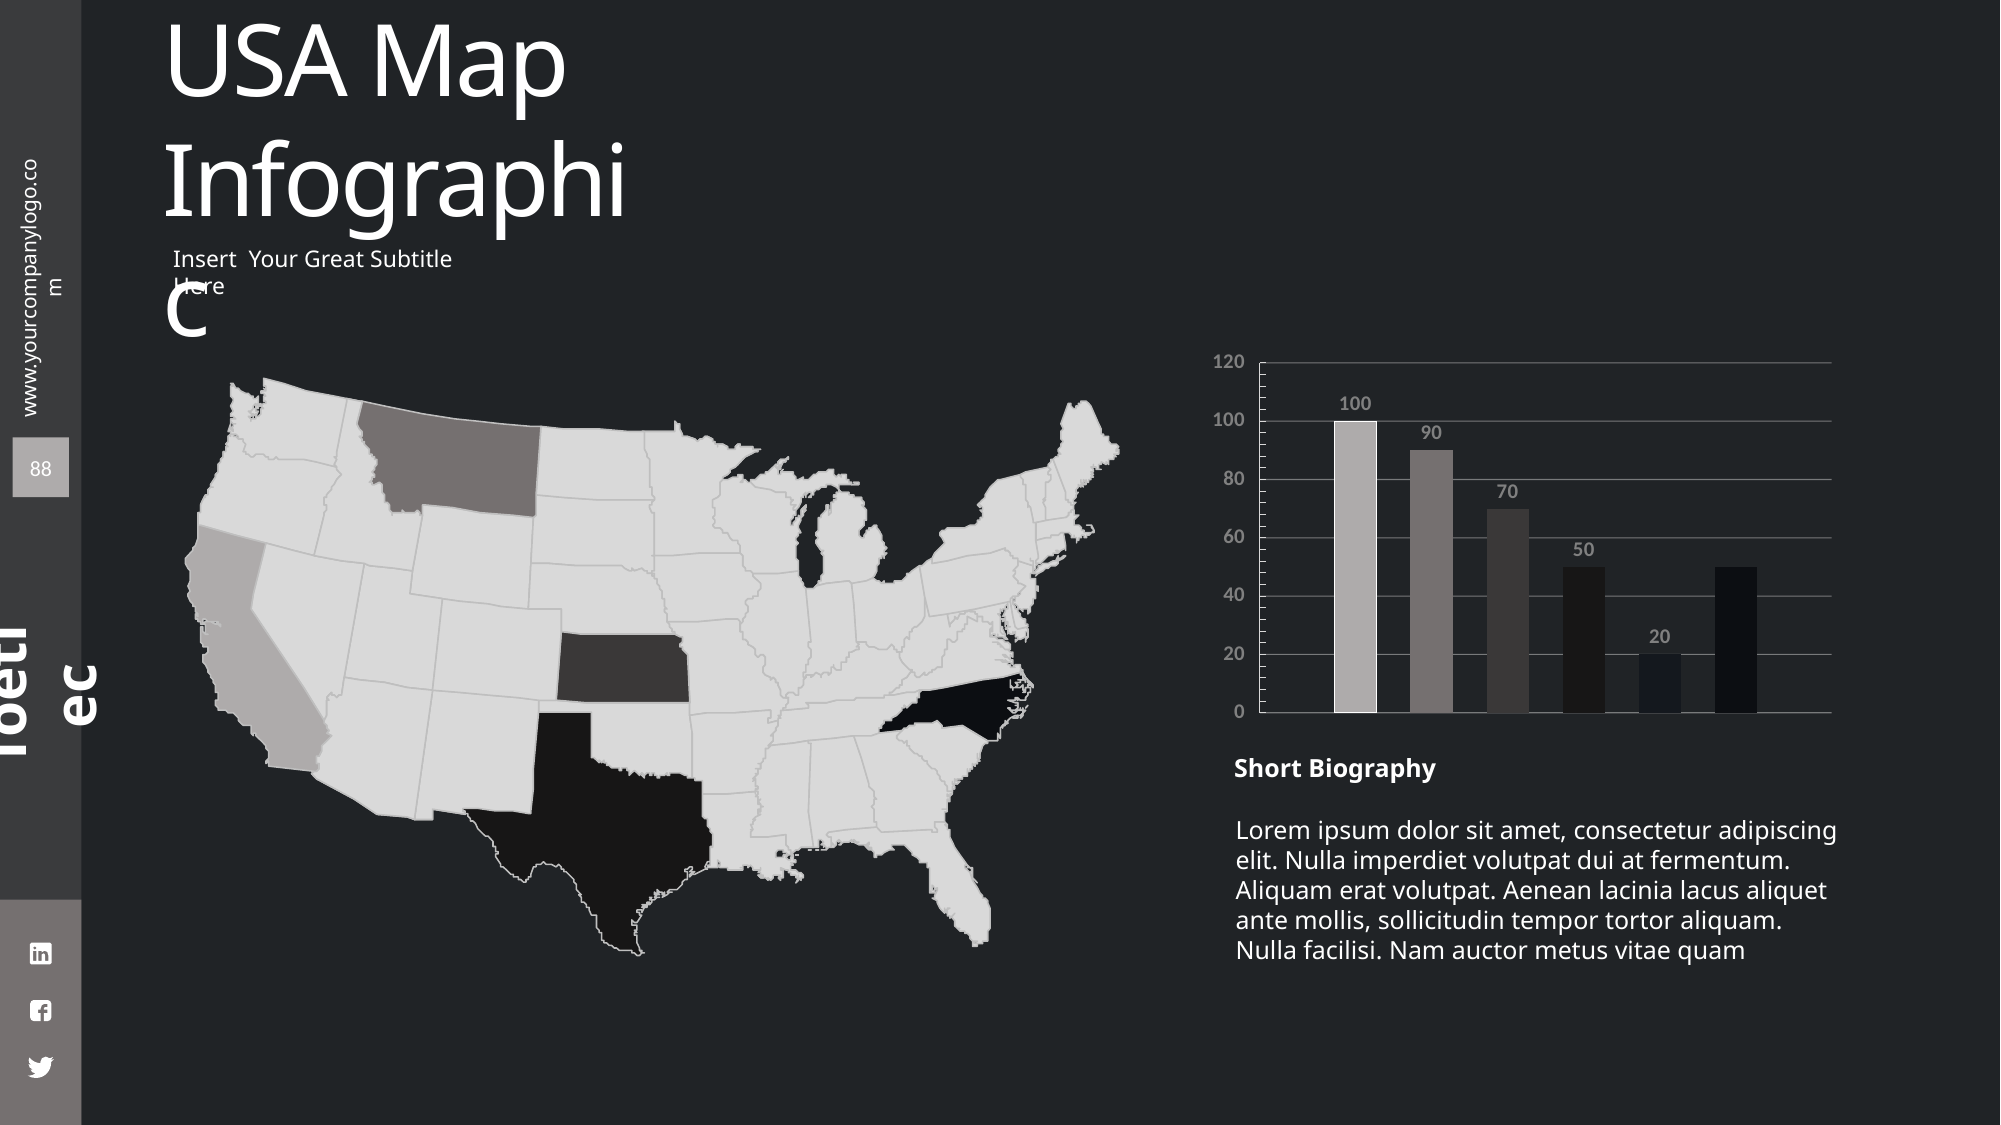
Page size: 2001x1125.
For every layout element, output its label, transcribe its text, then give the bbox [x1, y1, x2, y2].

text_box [185, 378, 1119, 956]
text_box USA Map Infographic [147, 116, 677, 236]
chart [1199, 344, 1845, 731]
text_box Insert Your Great Subtitle Here [158, 237, 512, 307]
text_box Short Biography [1219, 733, 1504, 802]
slide_number 88 [12, 437, 69, 498]
text_box Lorem ipsum dolor sit amet, consectetur adipiscing elit. Nulla imperdiet volutpat dui at fermentum. Aliquam erat volutpat. Aenean lacinia lacus aliquet ante mollis, sollicitudin tempor tortor aliquam. Nulla facilisi. Nam auctor metus vitae quam [1220, 807, 1861, 972]
